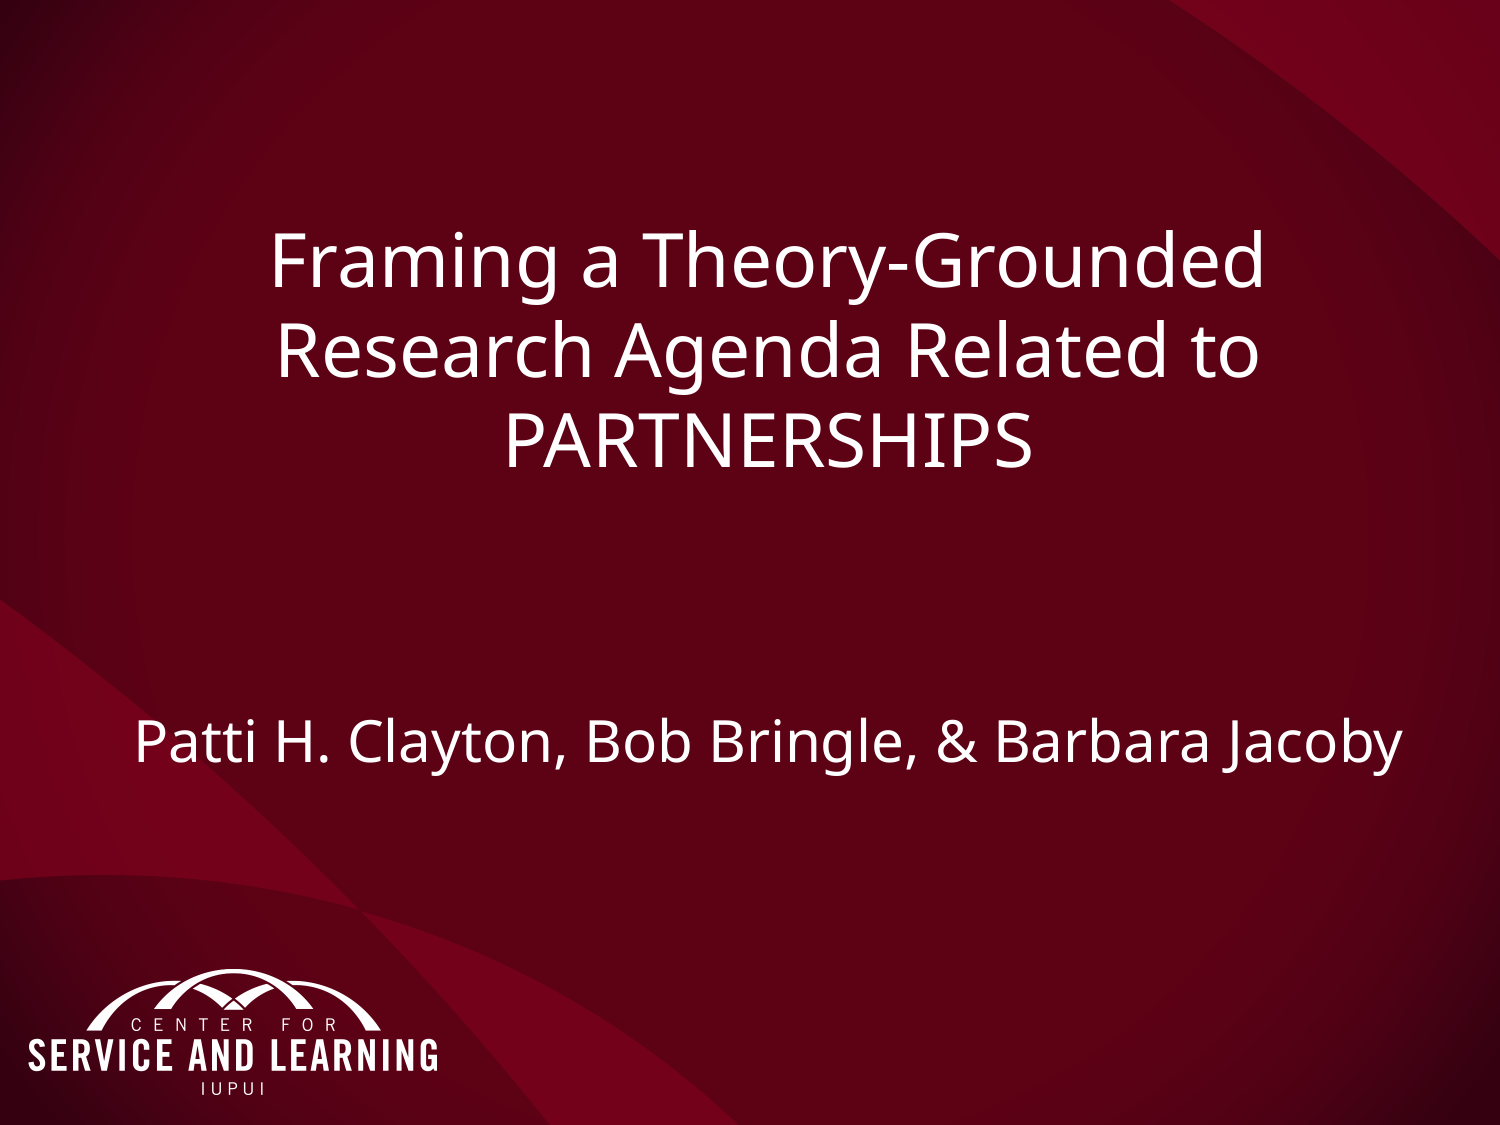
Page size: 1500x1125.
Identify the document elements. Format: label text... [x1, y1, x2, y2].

picture [0, 0, 1500, 1125]
subtitle Framing a Theory-Grounded Research Agenda Related to PARTNERSHIPS Patti H. Clayton, Bob Bringle, & Barbara Jacoby [99, 99, 1438, 1000]
